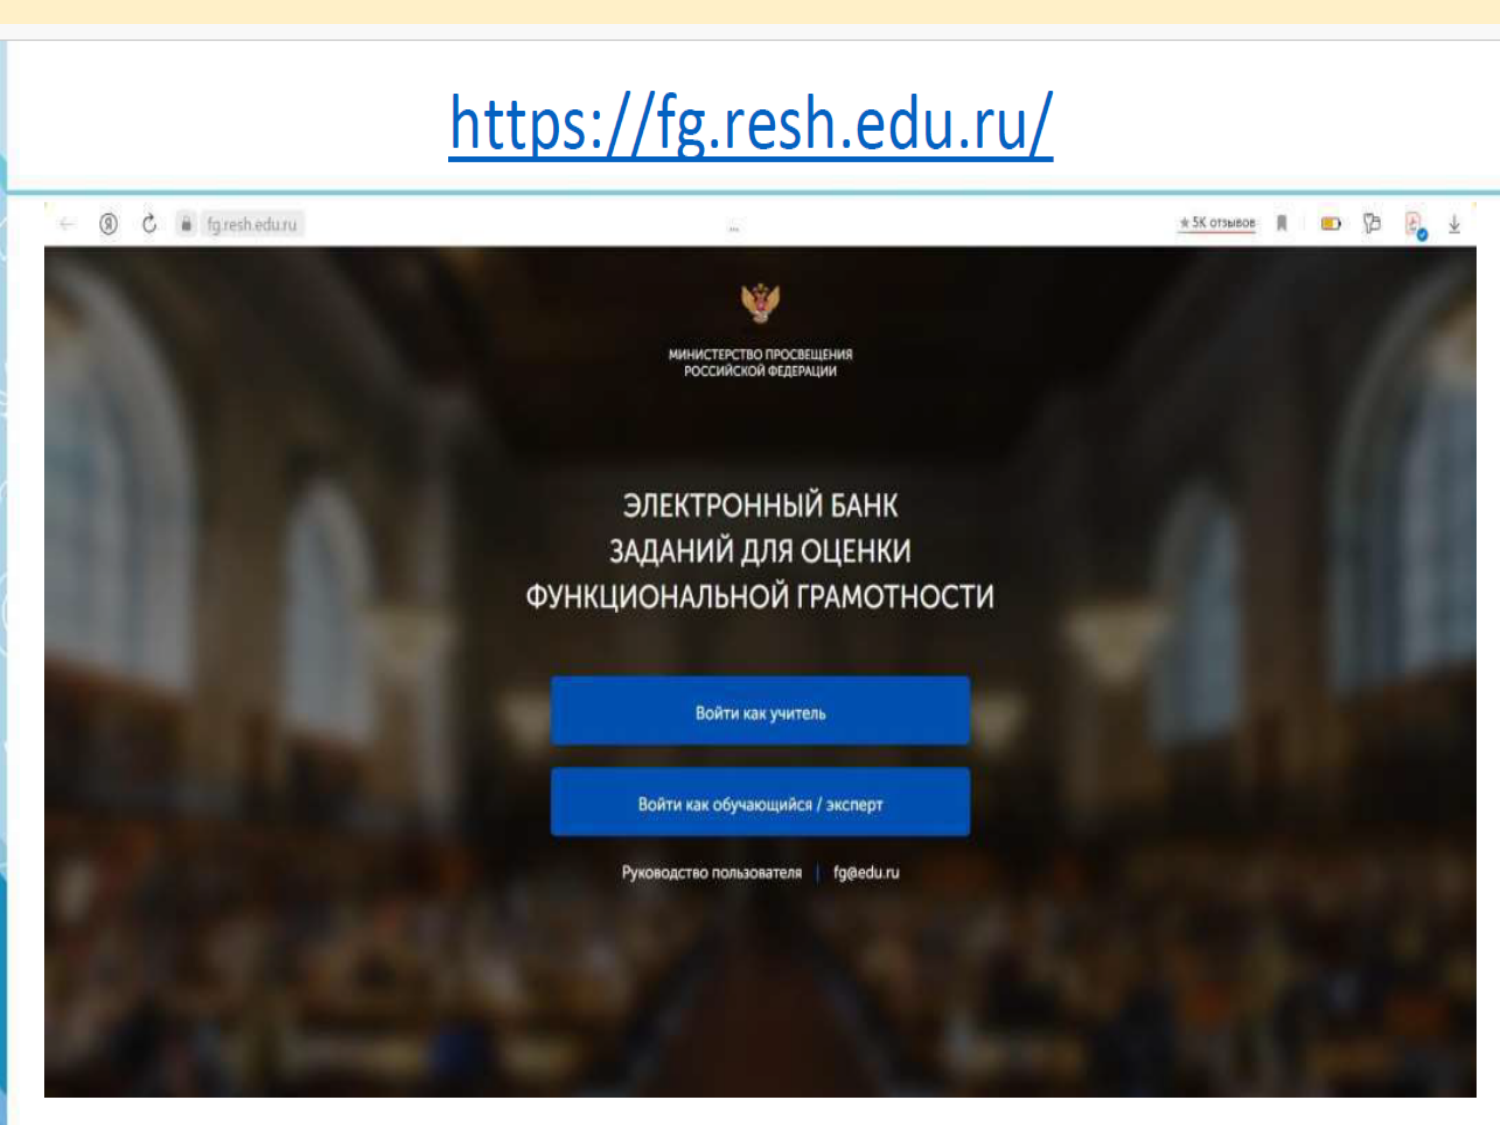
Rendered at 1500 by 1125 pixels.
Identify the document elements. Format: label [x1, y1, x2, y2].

list [0, 24, 1500, 1125]
